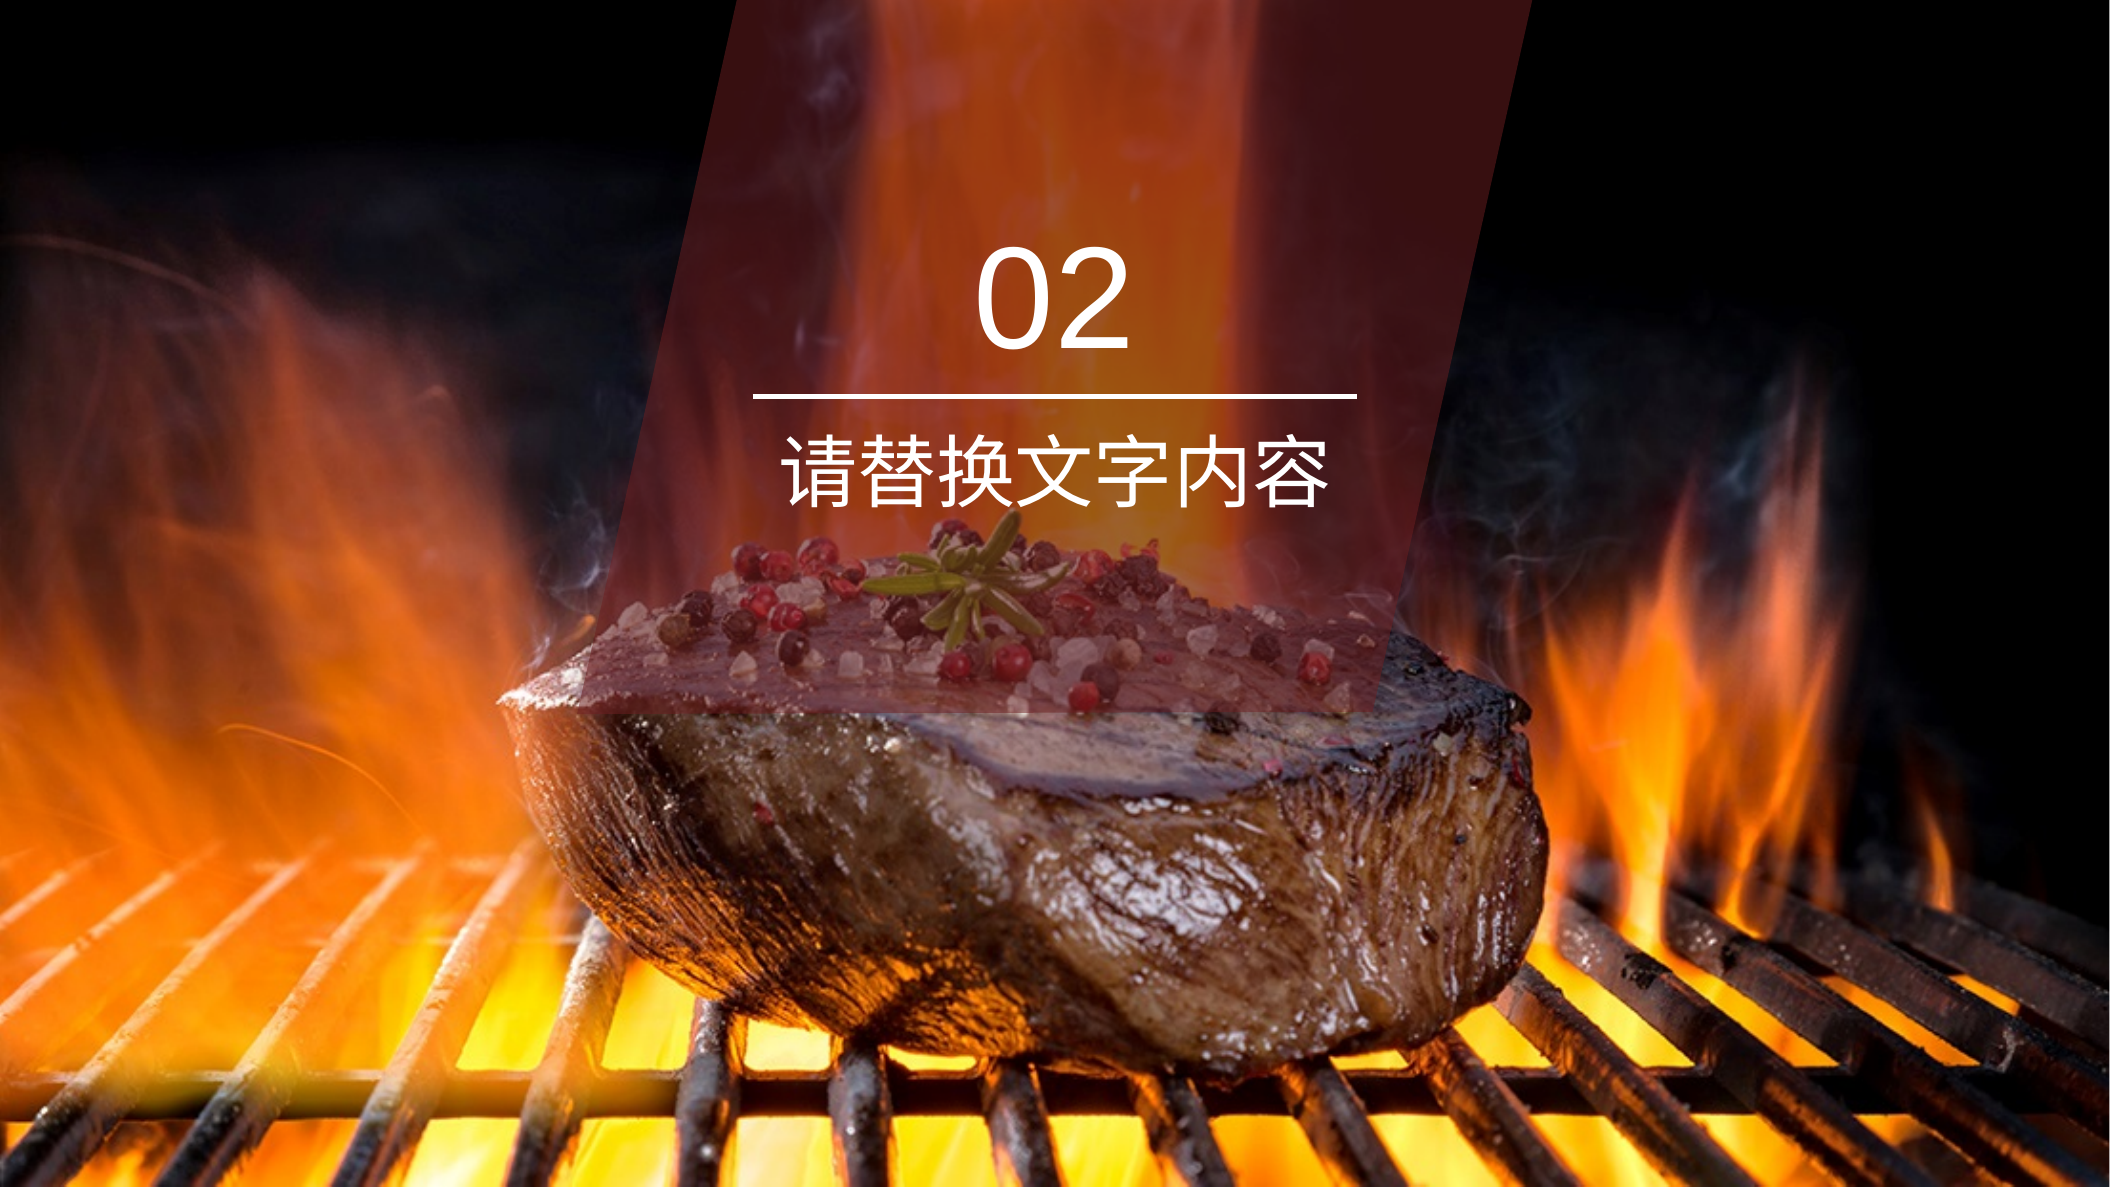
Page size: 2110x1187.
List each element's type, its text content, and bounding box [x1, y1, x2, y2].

text_box [575, 0, 1534, 716]
text_box [0, 0, 2110, 1187]
text_box 请替换文字内容 [734, 422, 1375, 518]
text_box 02 [934, 203, 1176, 378]
